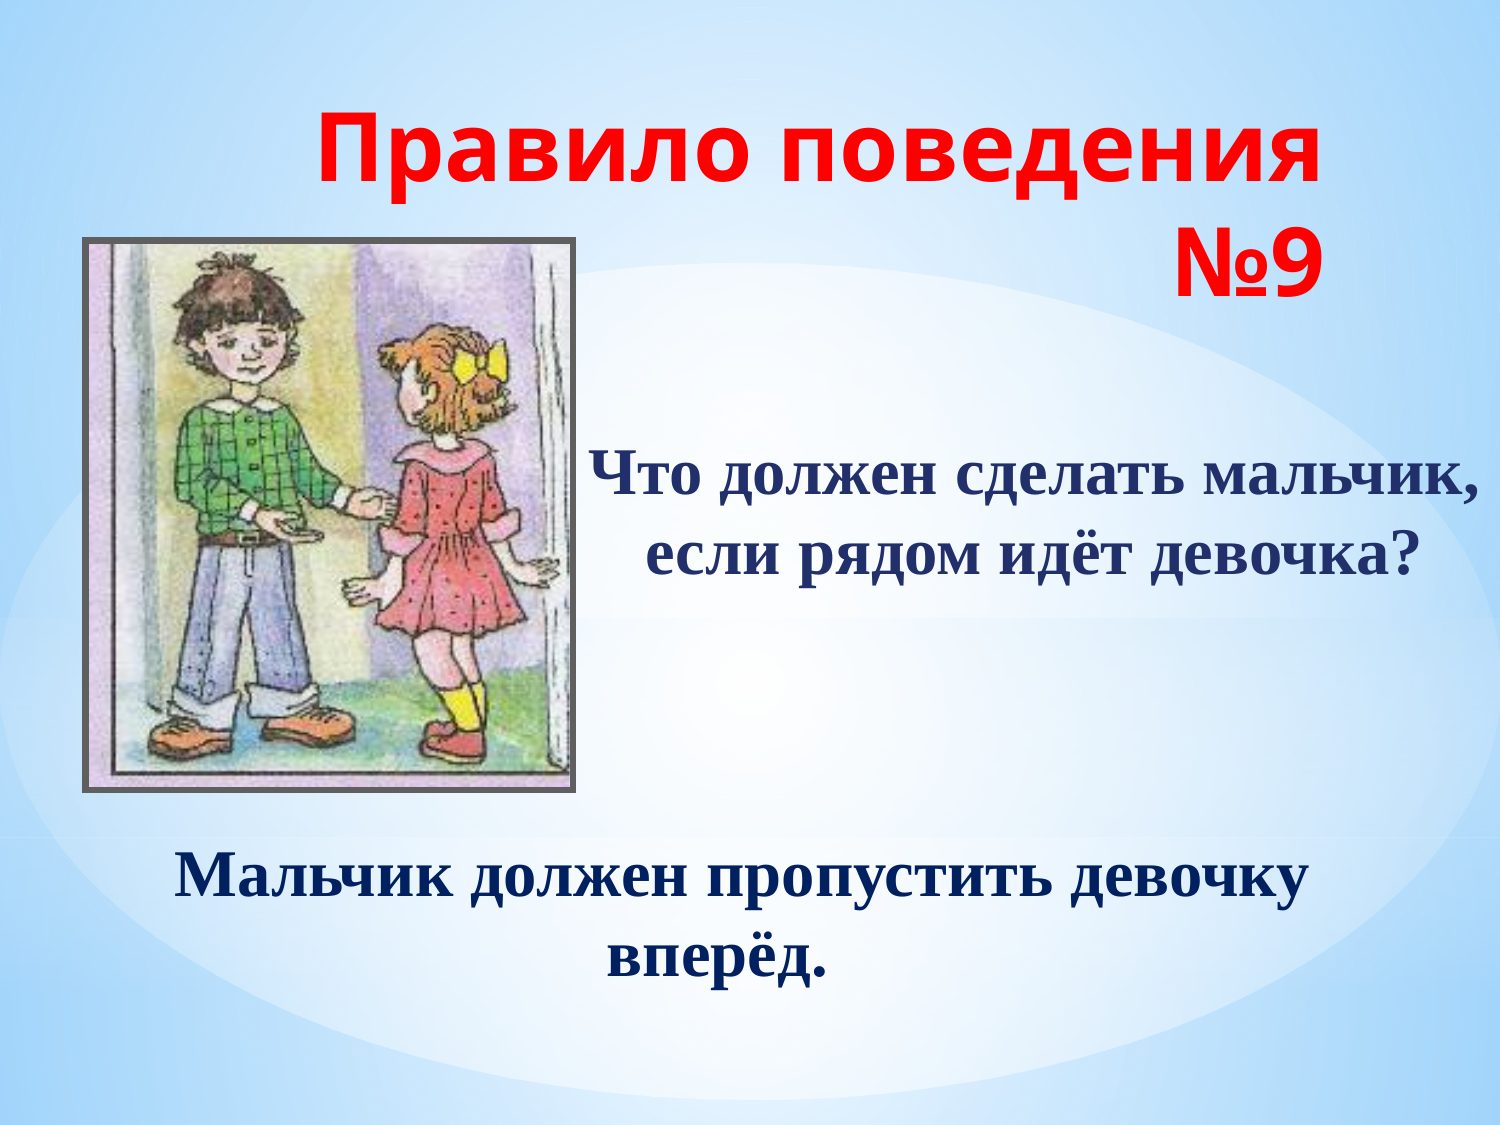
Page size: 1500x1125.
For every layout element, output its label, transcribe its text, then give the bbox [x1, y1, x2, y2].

text_box Мальчик должен пропустить девочку вперёд. [0, 822, 1436, 997]
title Правило поведения №9 [171, 78, 1341, 256]
text_box Что должен сделать мальчик, если рядом идёт девочка? [576, 420, 1496, 596]
picture [88, 243, 570, 788]
